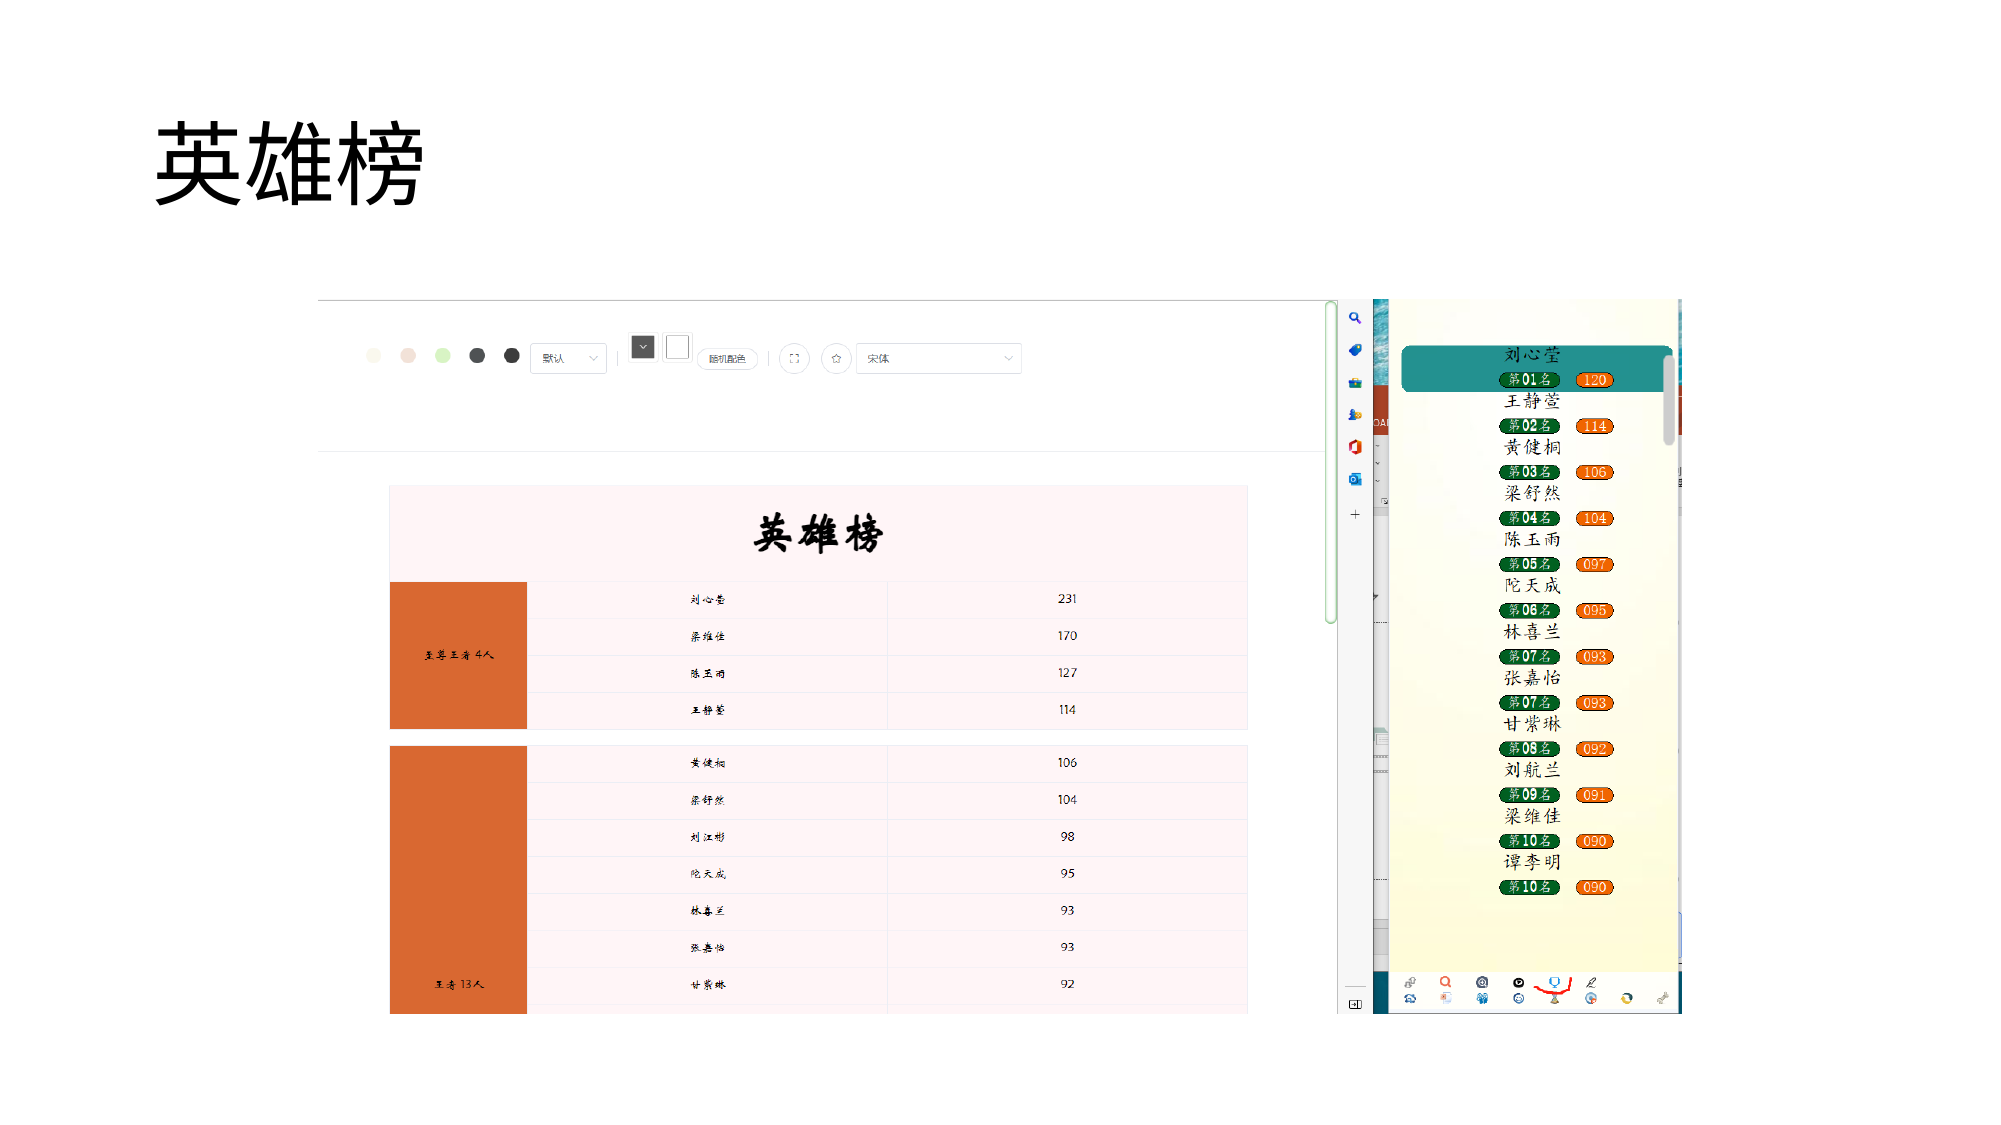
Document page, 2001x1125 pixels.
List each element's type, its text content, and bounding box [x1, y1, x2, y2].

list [318, 299, 1682, 1014]
title 英雄榜 [137, 59, 1863, 278]
